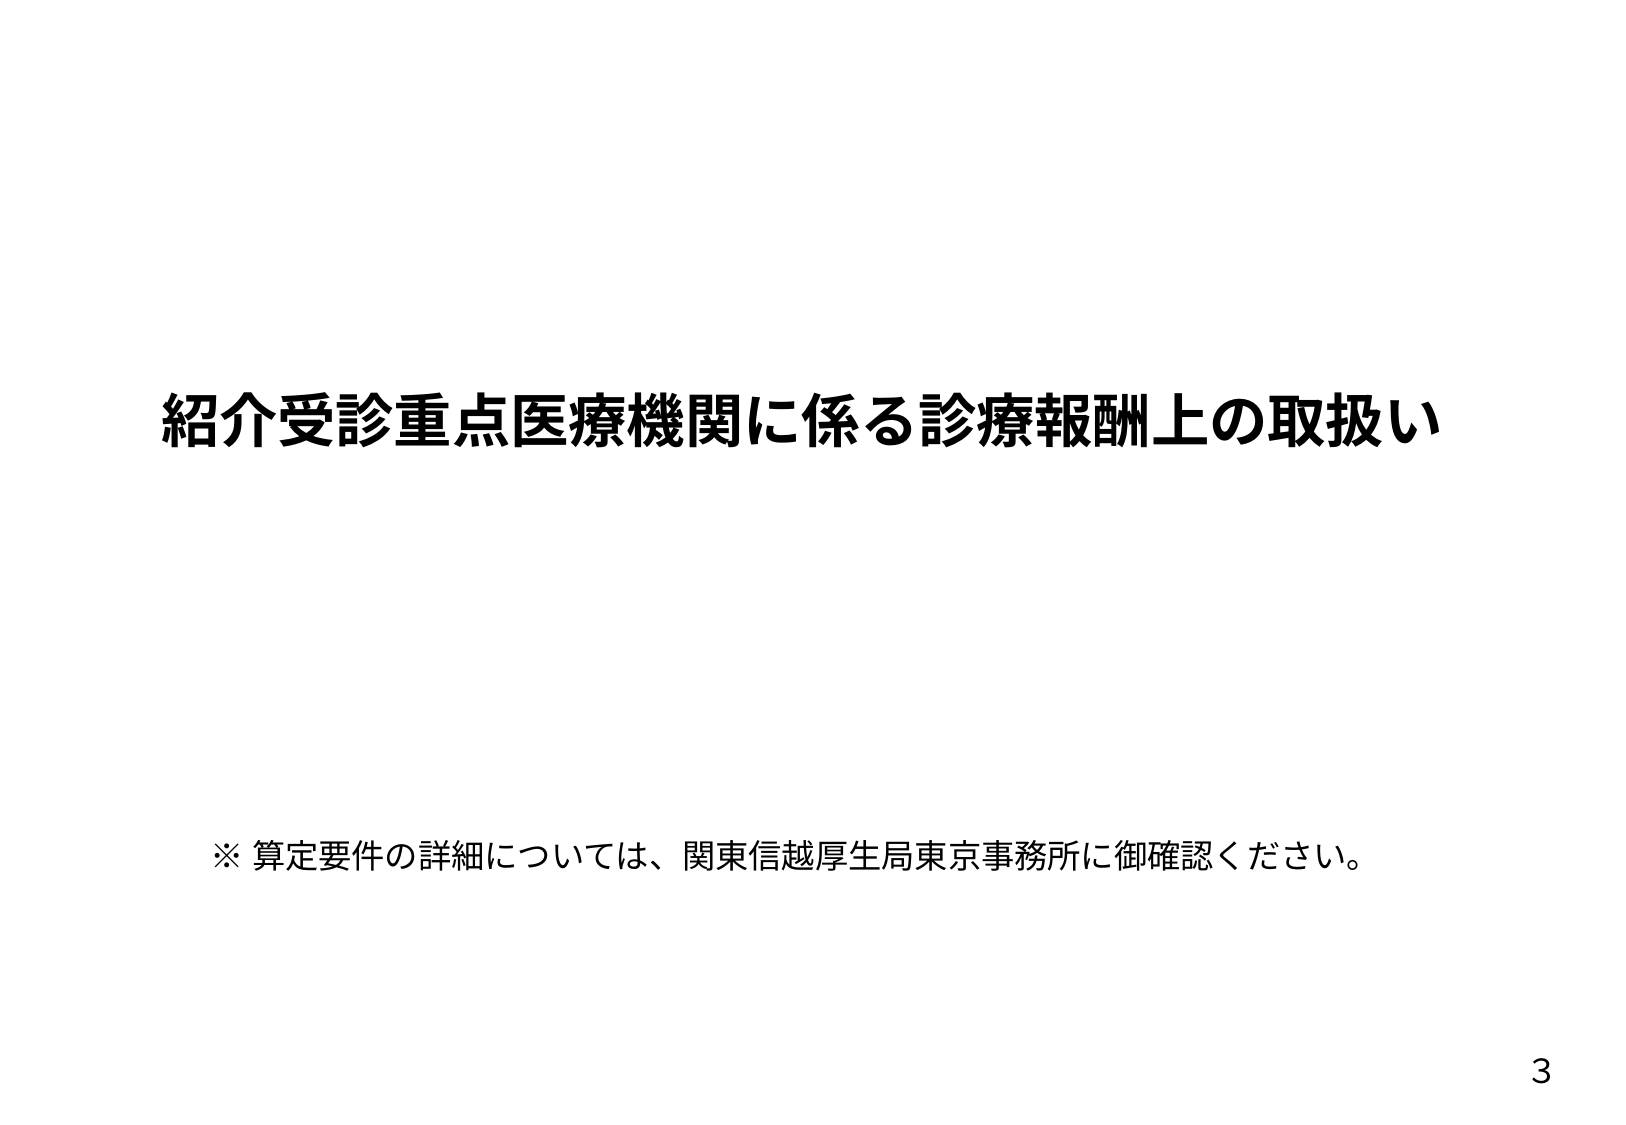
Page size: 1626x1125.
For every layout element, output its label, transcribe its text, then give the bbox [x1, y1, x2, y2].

slide_number ３ [1208, 1039, 1574, 1100]
text_box 紹介受診重点医療機関に係る診療報酬上の取扱い [99, 376, 1505, 462]
text_box ※算定要件の詳細については、関東信越厚生局東京事務所に御確認ください。 [196, 827, 1425, 883]
